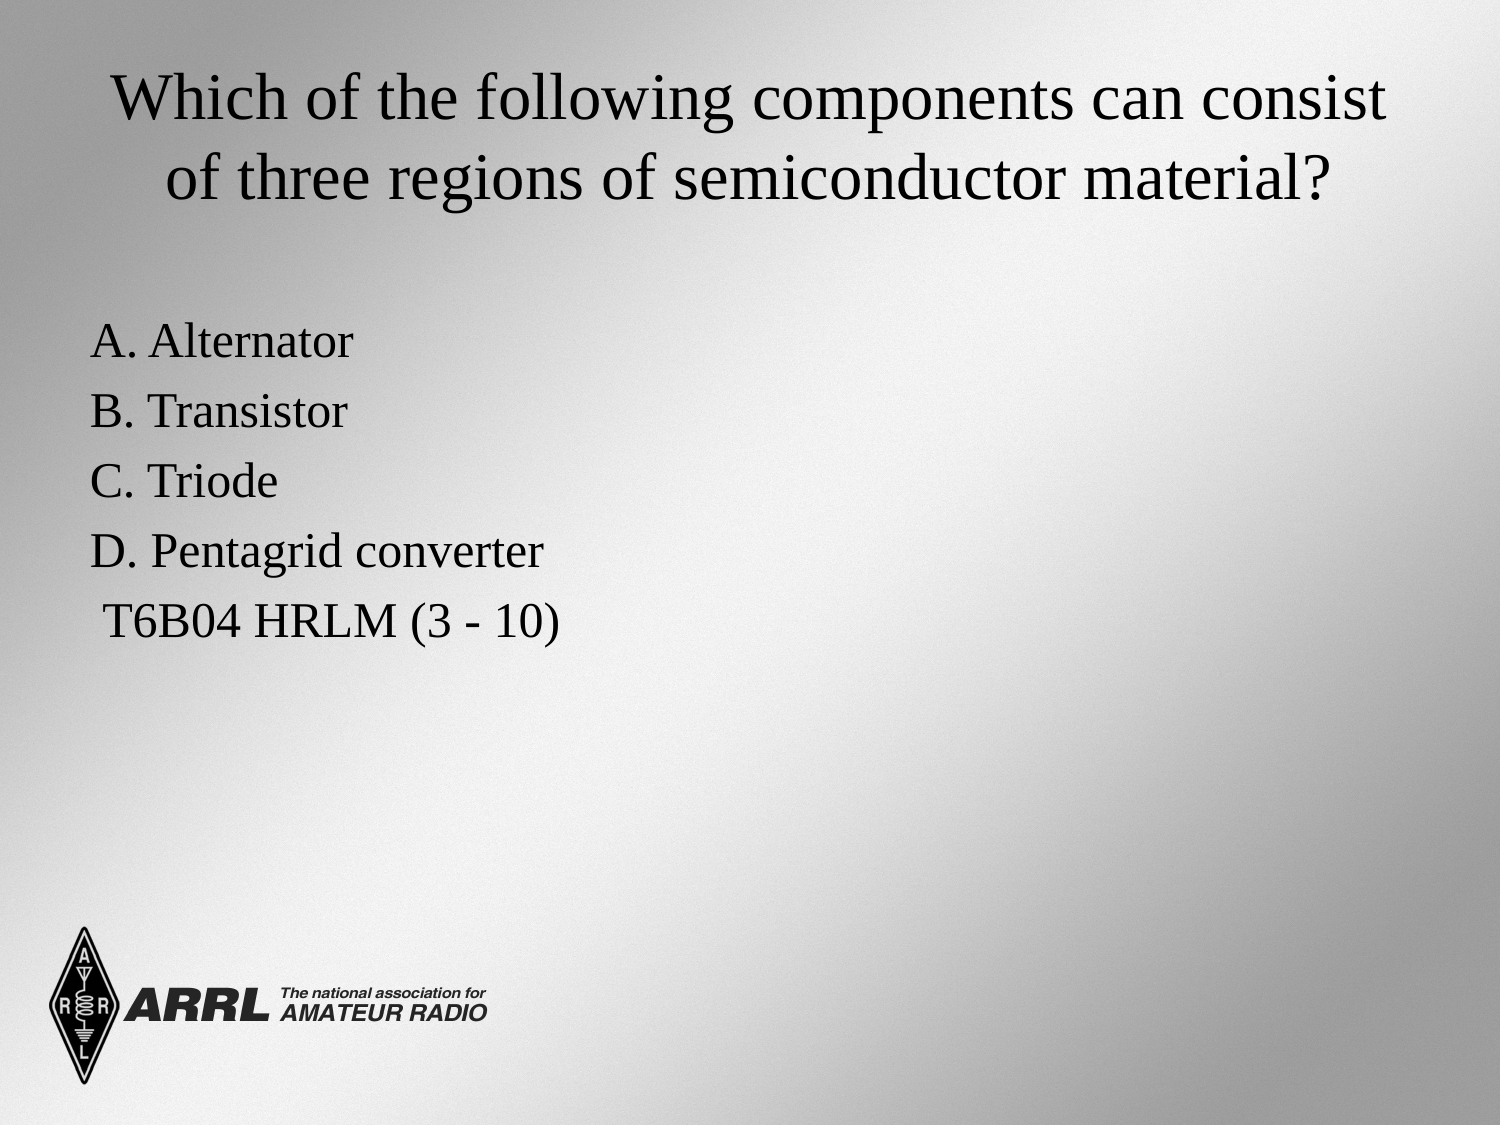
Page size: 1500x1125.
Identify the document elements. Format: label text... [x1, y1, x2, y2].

title Which of the following components can consist of three regions of semiconductor material? [75, 45, 1425, 233]
list A. Alternator B. Transistor C. Triode D. Pentagrid converter T6B04 HRLM (3 - 10) [75, 299, 1425, 1005]
picture [0, 0, 1500, 1125]
